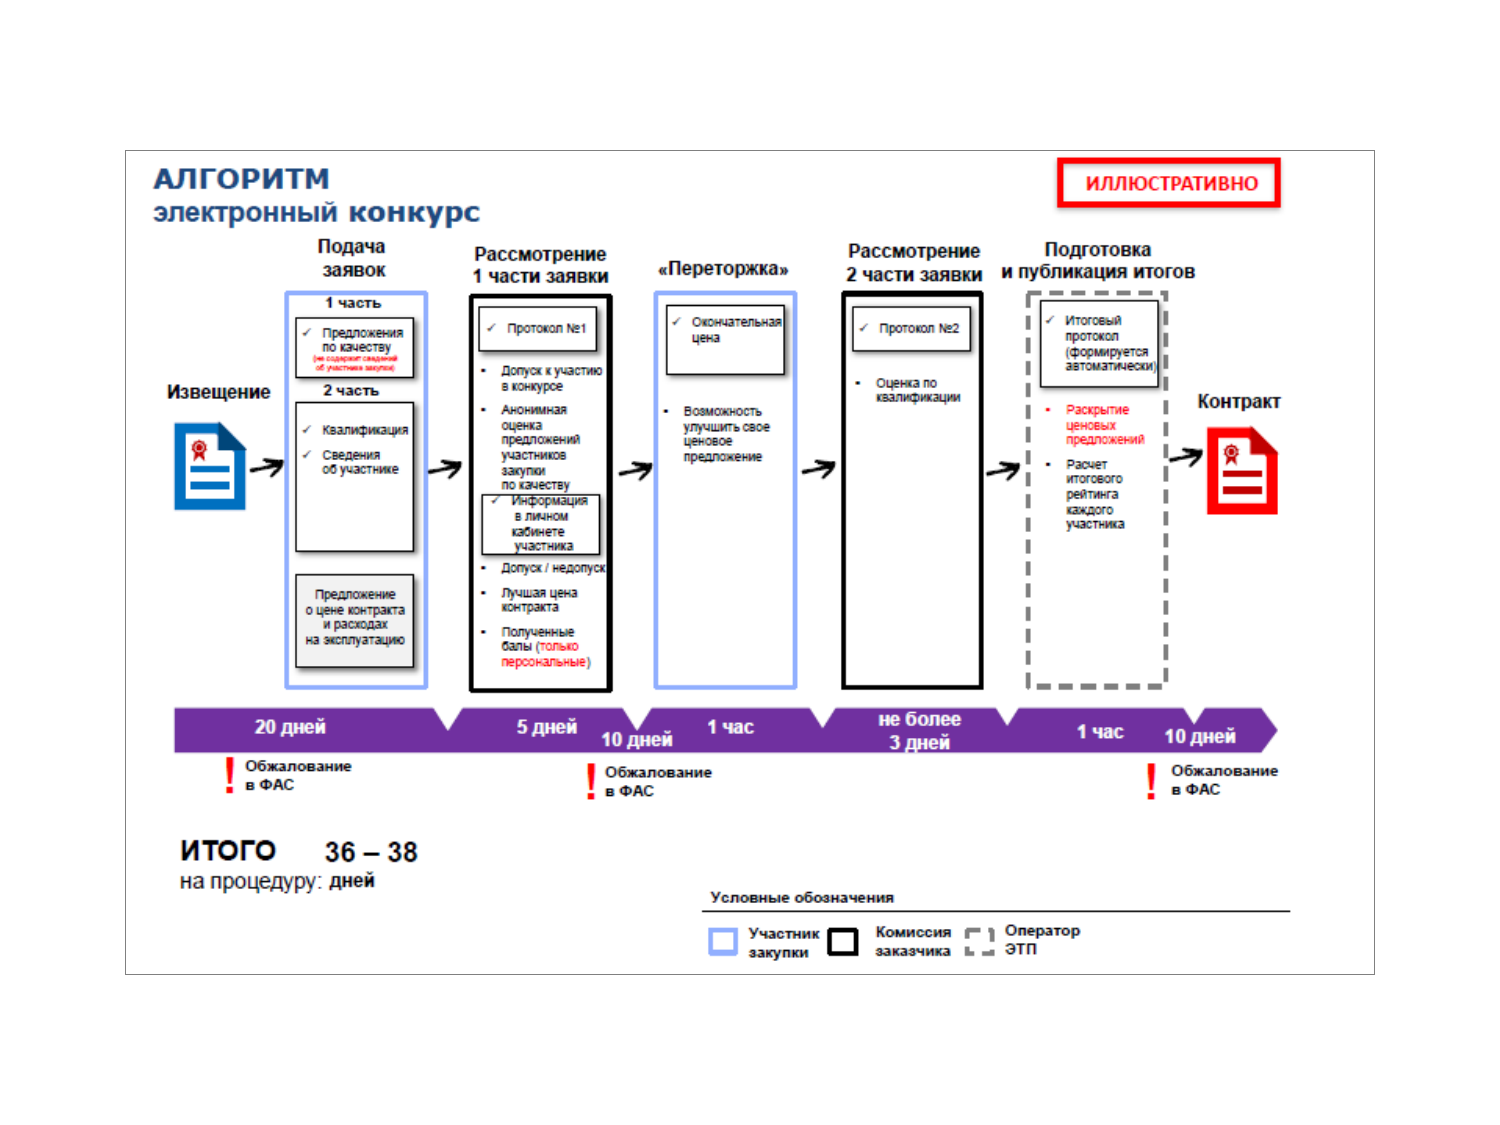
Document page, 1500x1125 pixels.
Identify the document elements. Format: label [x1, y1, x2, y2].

picture [125, 150, 1375, 975]
